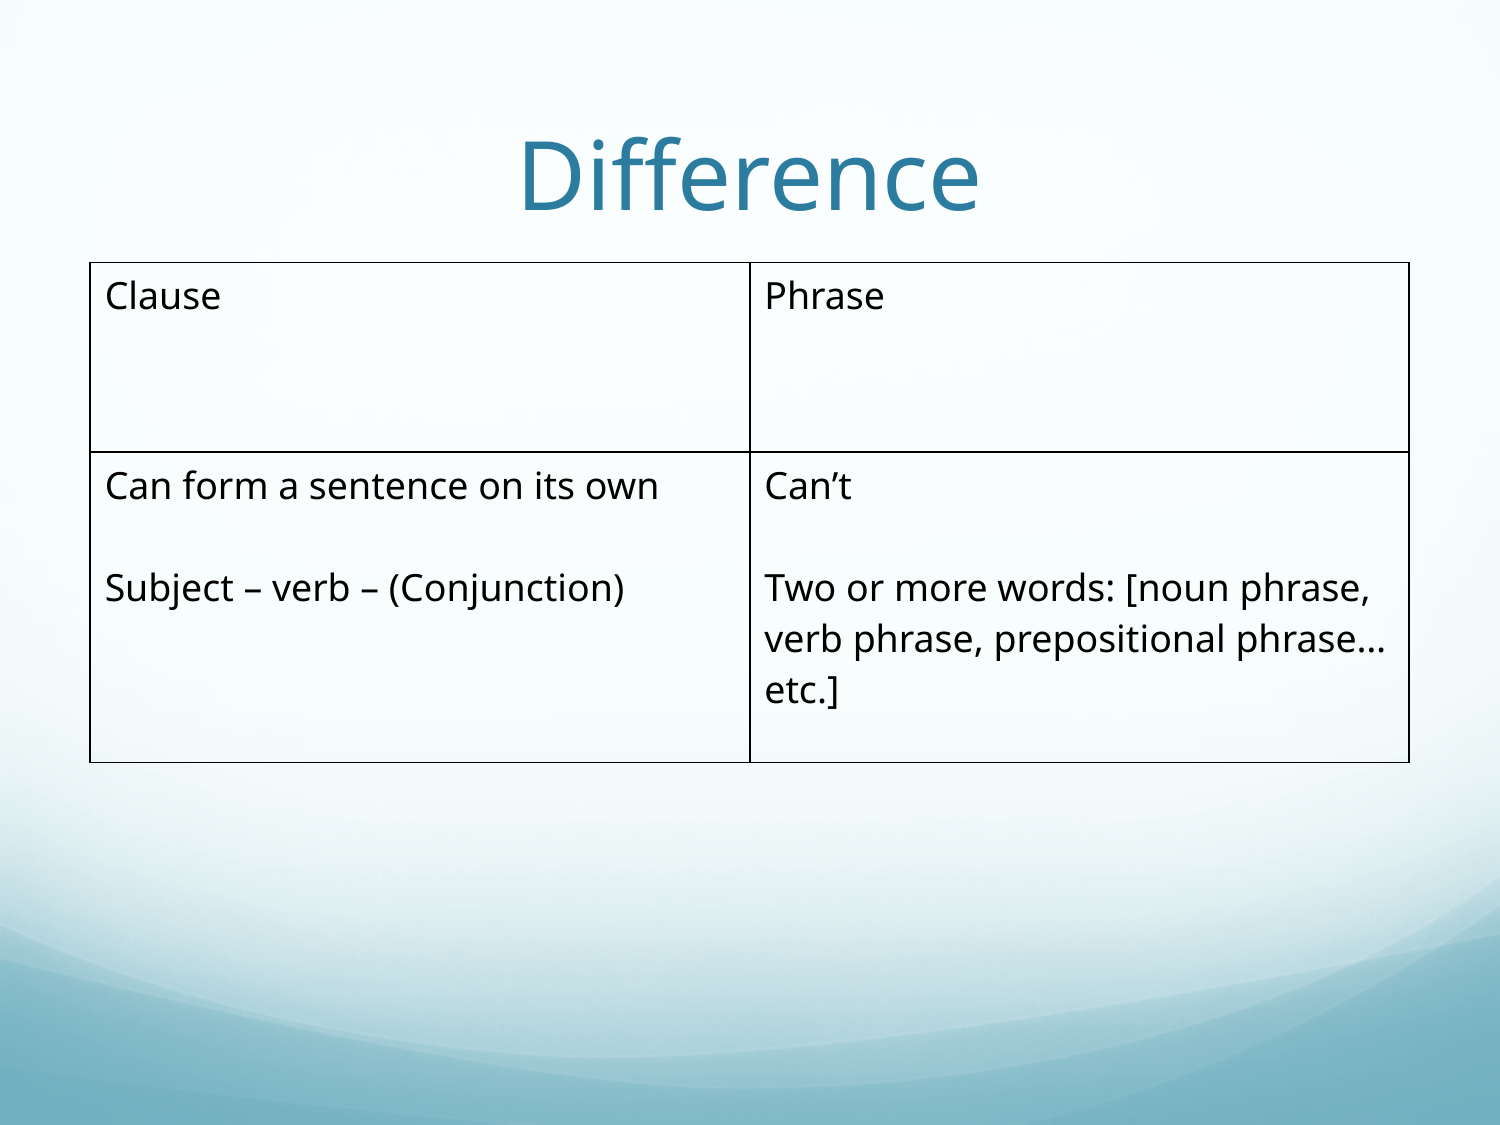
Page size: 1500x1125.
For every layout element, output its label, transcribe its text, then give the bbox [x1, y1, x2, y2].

title Difference [90, 17, 1410, 237]
table_header Clause [91, 263, 749, 451]
table_cell Can’t Two or more words: [noun phrase, verb phrase, prepositional phrase…etc.] [751, 453, 1408, 762]
table_header Phrase [751, 263, 1408, 451]
table_cell Can form a sentence on its own Subject – verb – (Conjunction) [91, 453, 749, 762]
